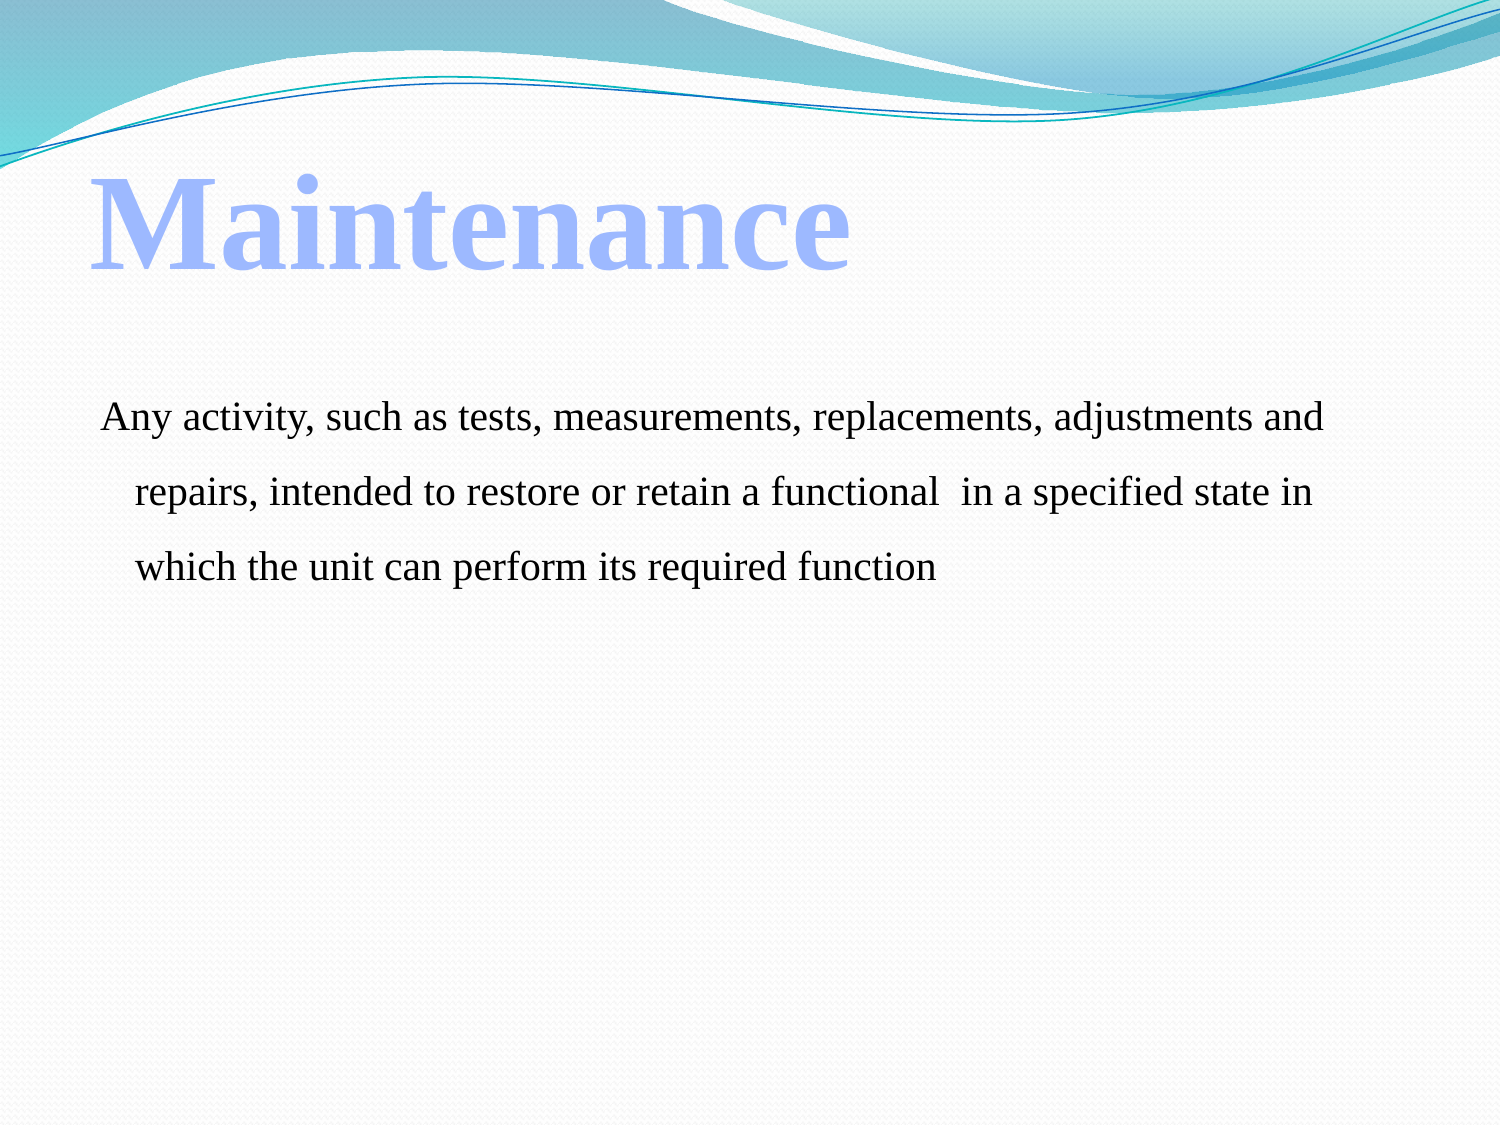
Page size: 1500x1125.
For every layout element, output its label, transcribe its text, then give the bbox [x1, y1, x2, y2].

list Maintenance Any activity, such as tests, measurements, replacements, adjustments and repairs, intended to restore or retain a functional in a specified state in which the unit can perform its required function [75, 125, 1425, 1038]
